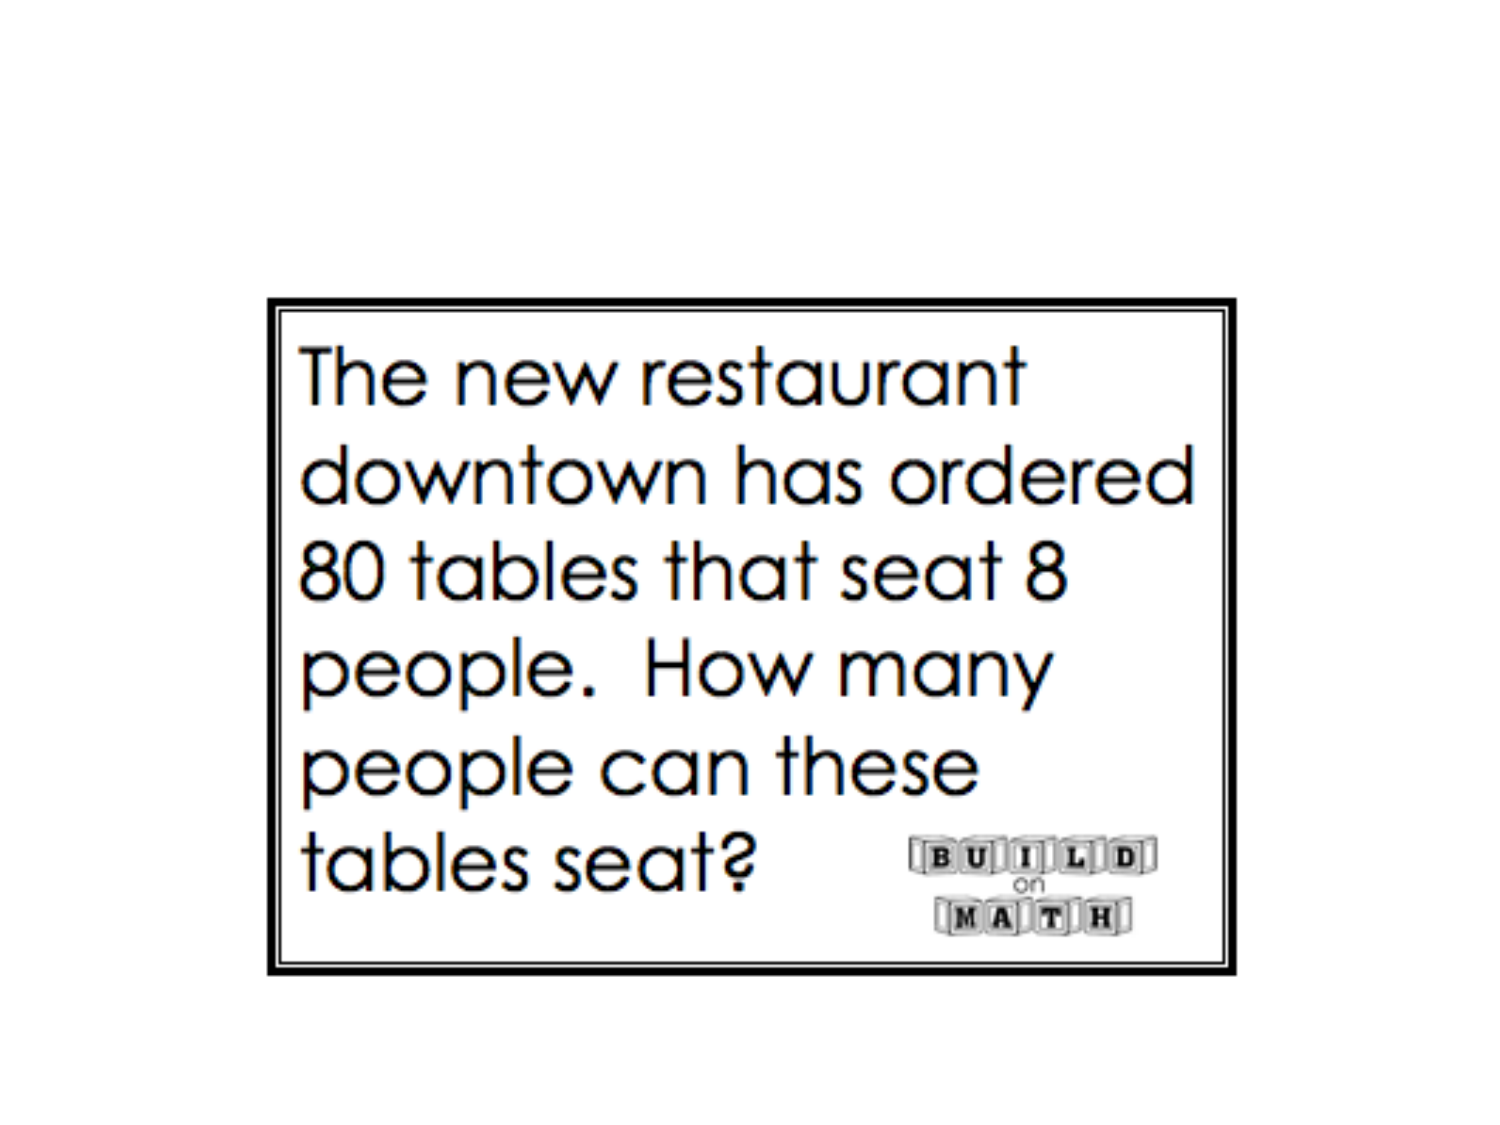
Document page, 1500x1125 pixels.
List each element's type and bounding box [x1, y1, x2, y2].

list [74, 262, 1426, 1006]
